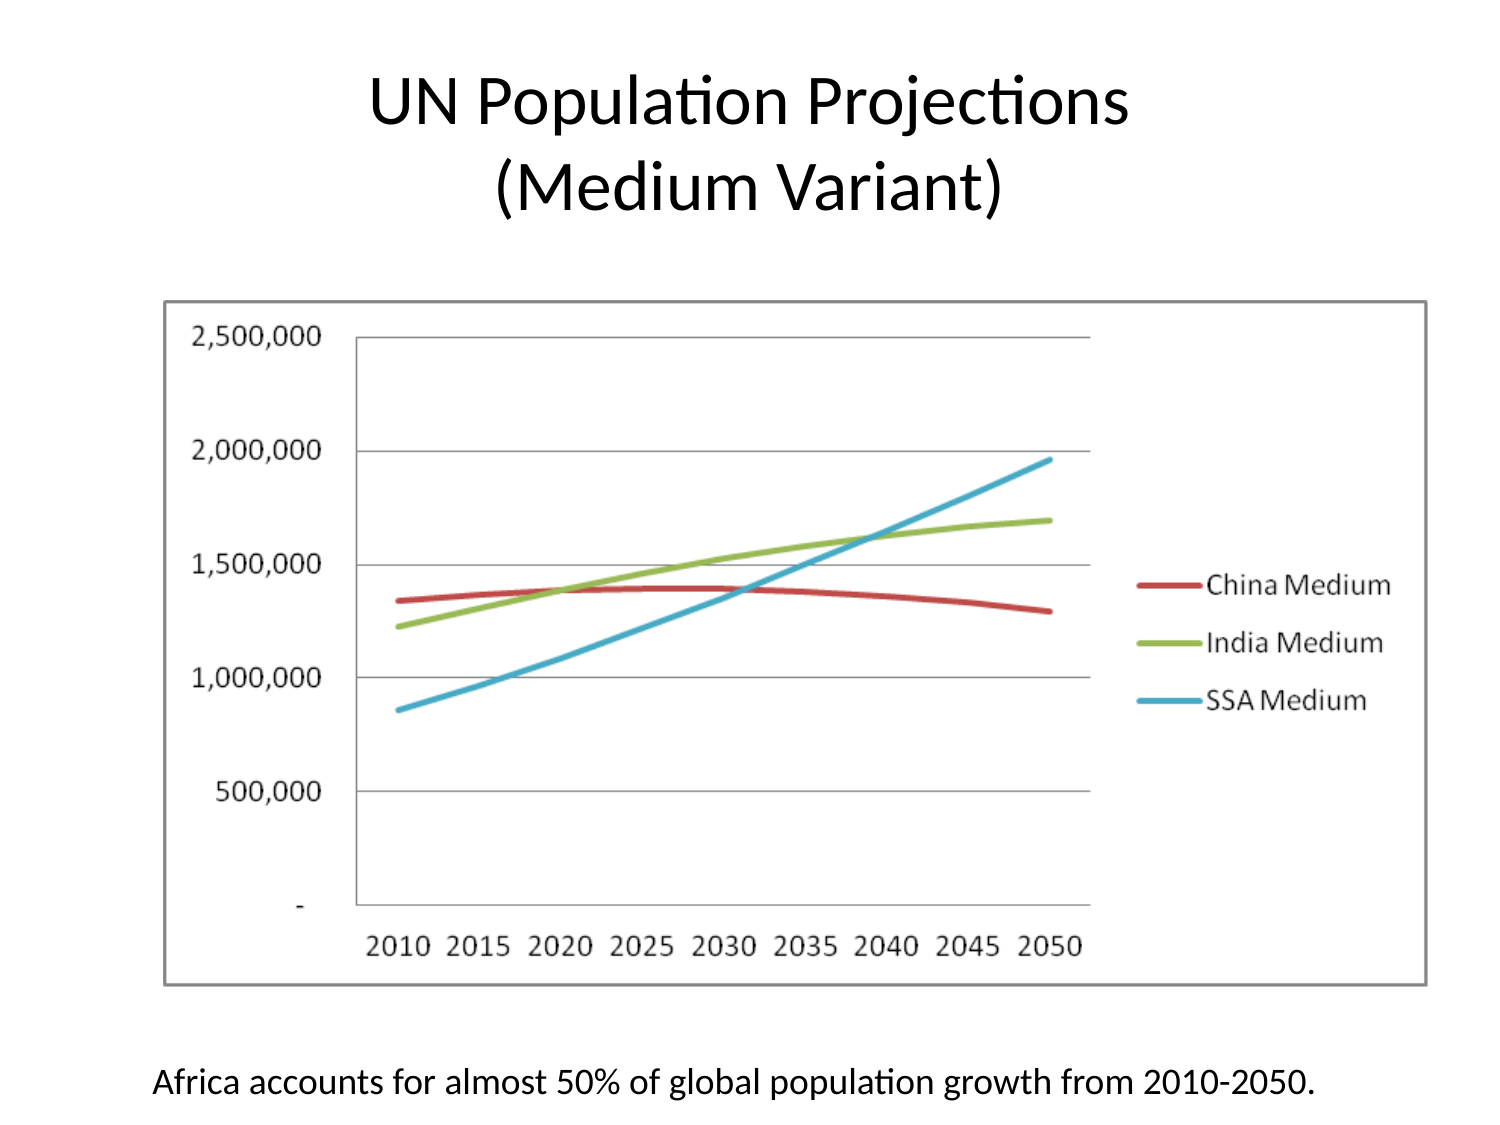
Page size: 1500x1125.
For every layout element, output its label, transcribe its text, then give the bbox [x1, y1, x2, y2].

title UN Population Projections (Medium Variant) [75, 45, 1425, 233]
text_box Africa accounts for almost 50% of global population growth from 2010-2050. [137, 1049, 1450, 1110]
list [162, 299, 1429, 988]
